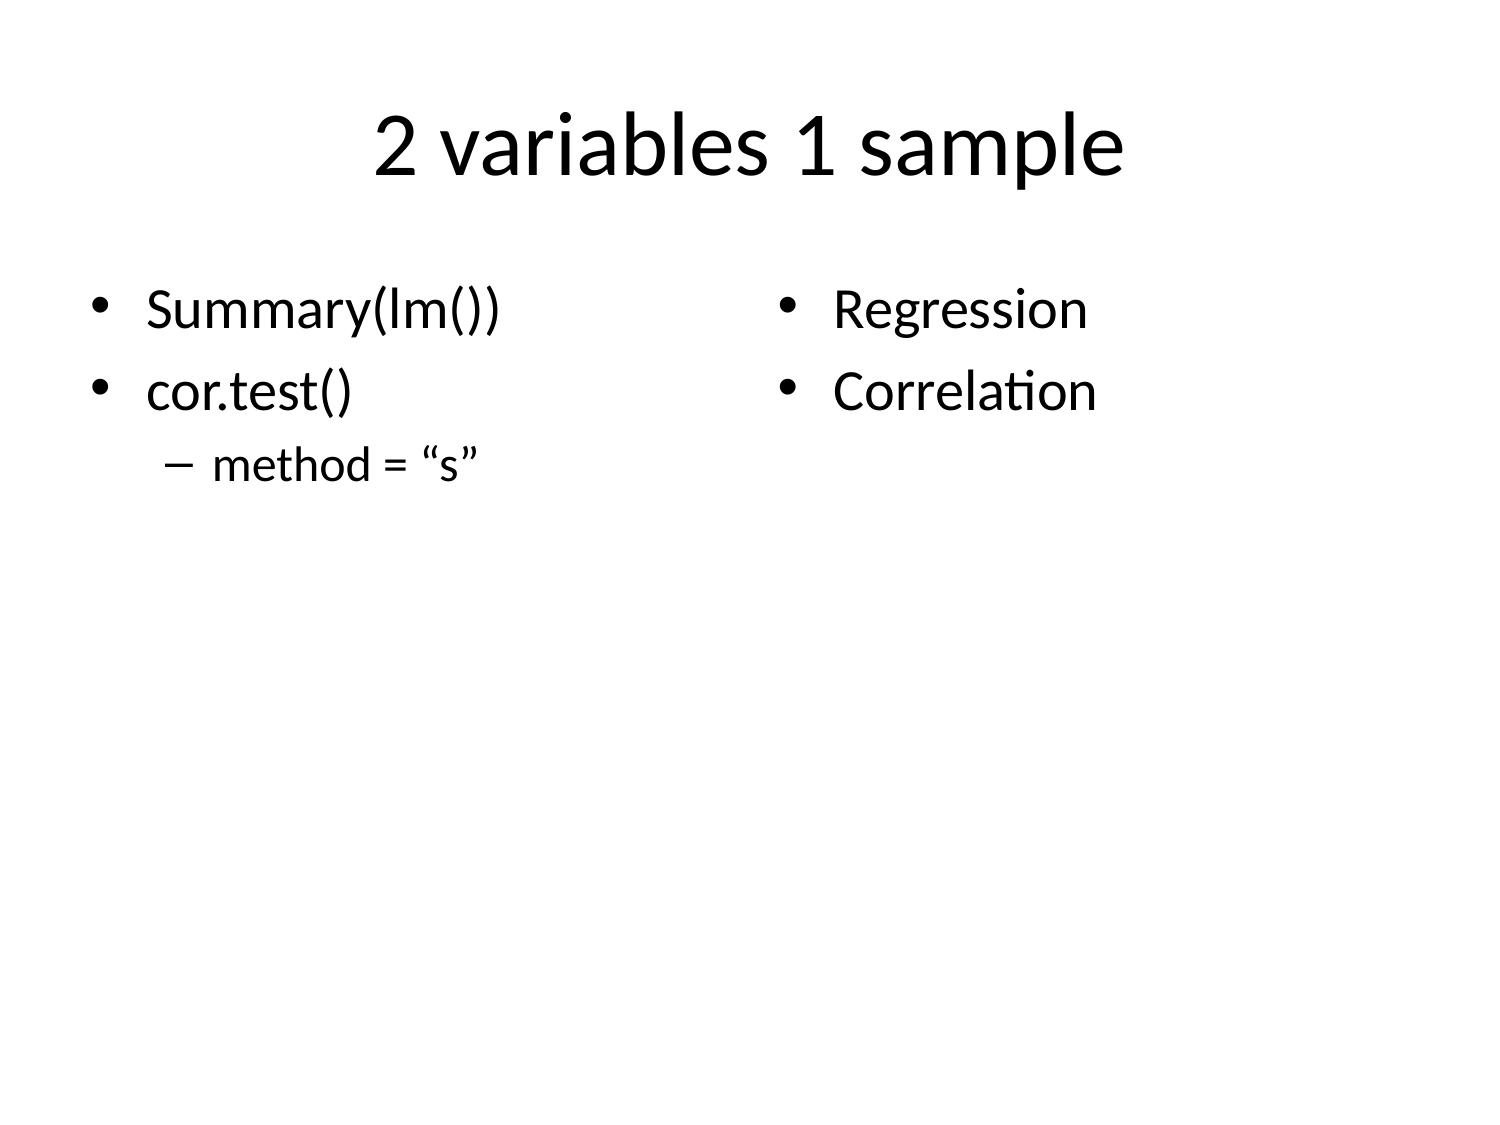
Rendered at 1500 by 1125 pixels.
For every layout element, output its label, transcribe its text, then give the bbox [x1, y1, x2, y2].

title 2 variables 1 sample [75, 45, 1425, 233]
list Regression Correlation [762, 262, 1425, 1005]
list Summary(lm()) cor.test() method = “s” [75, 262, 738, 1005]
